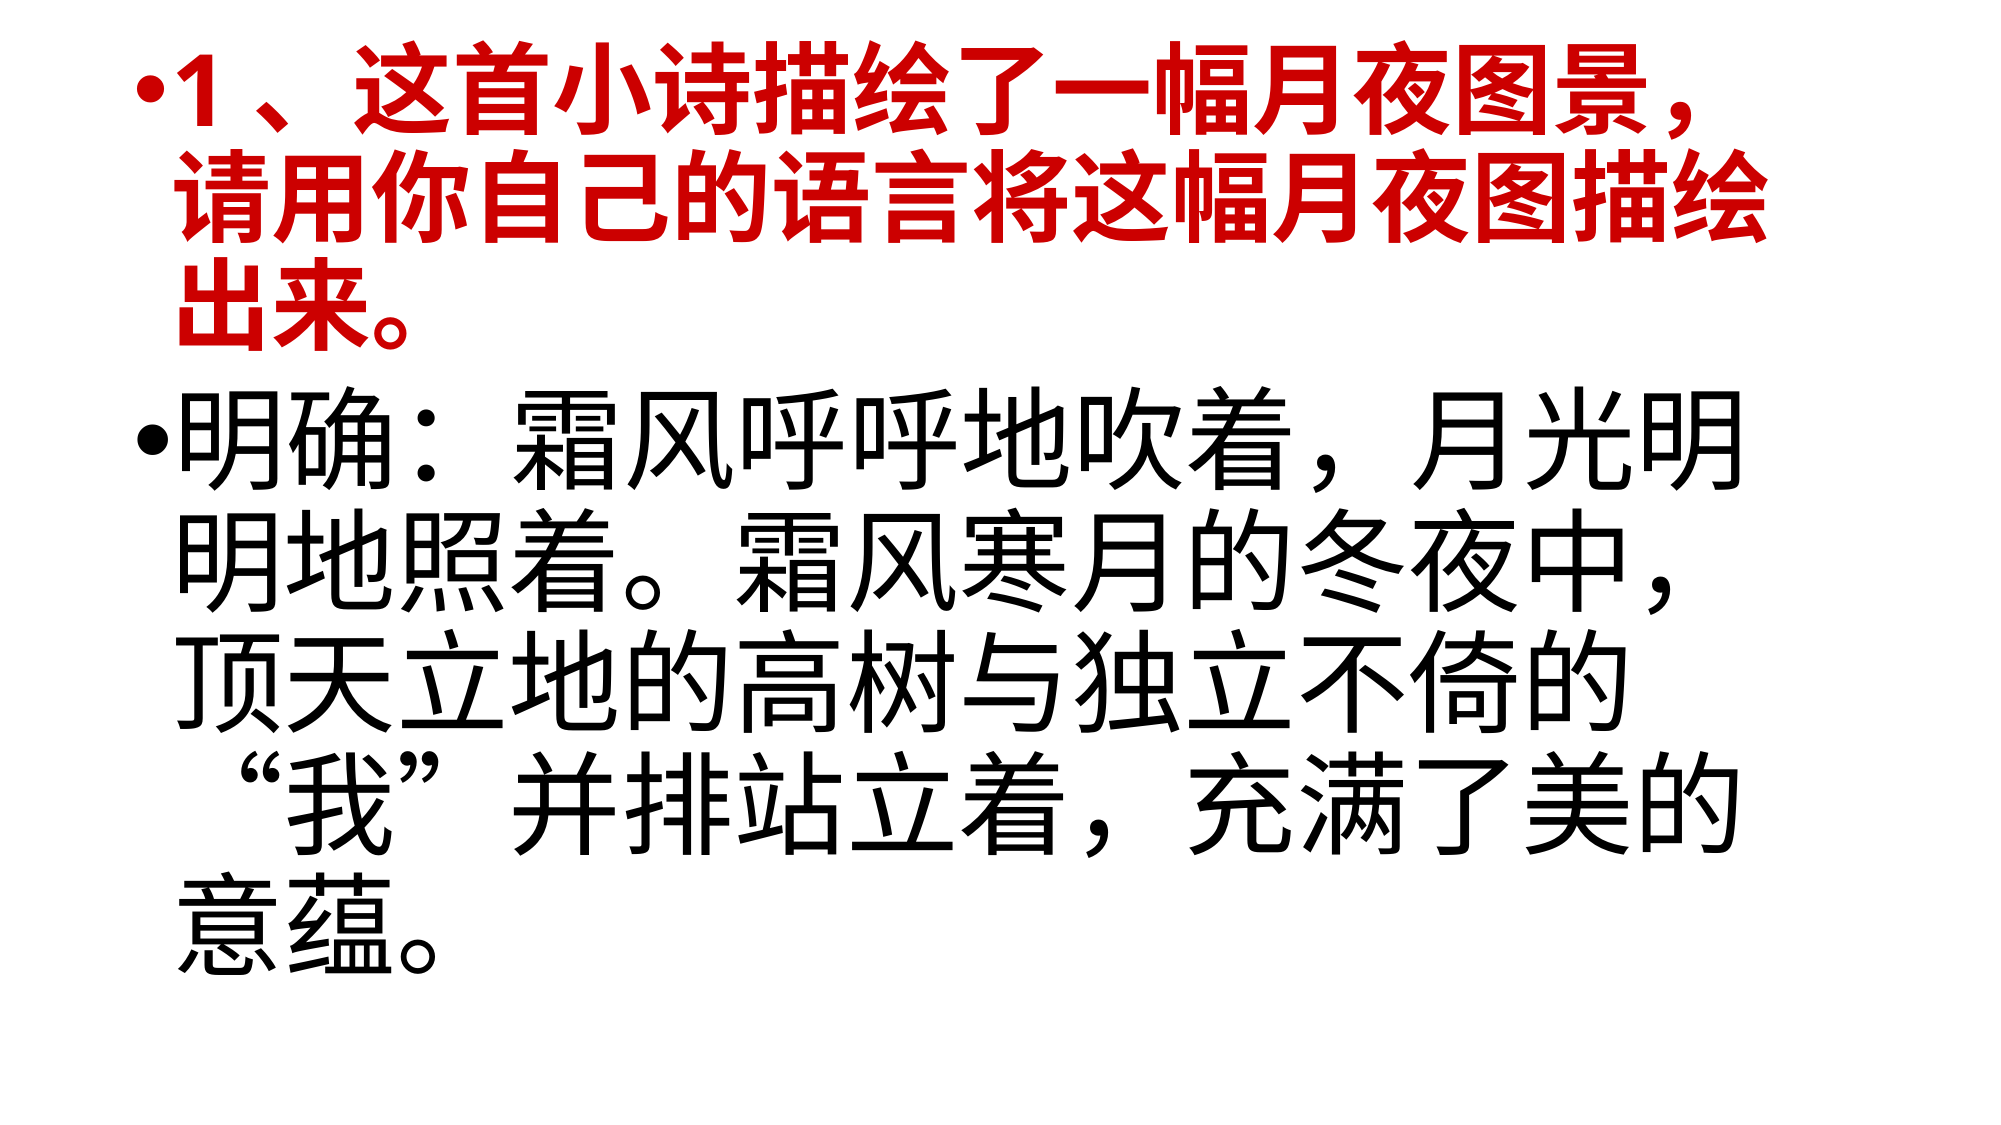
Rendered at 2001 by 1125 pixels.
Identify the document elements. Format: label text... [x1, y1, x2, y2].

list 1、这首小诗描绘了一幅月夜图景，请用你自己的语言将这幅月夜图描绘出来。 明确：霜风呼呼地吹着，月光明明地照着。霜风寒月的冬夜中，顶天立地的高树与独立不倚的“我”并排站立着，充满了美的意蕴。 [118, 32, 1863, 1014]
